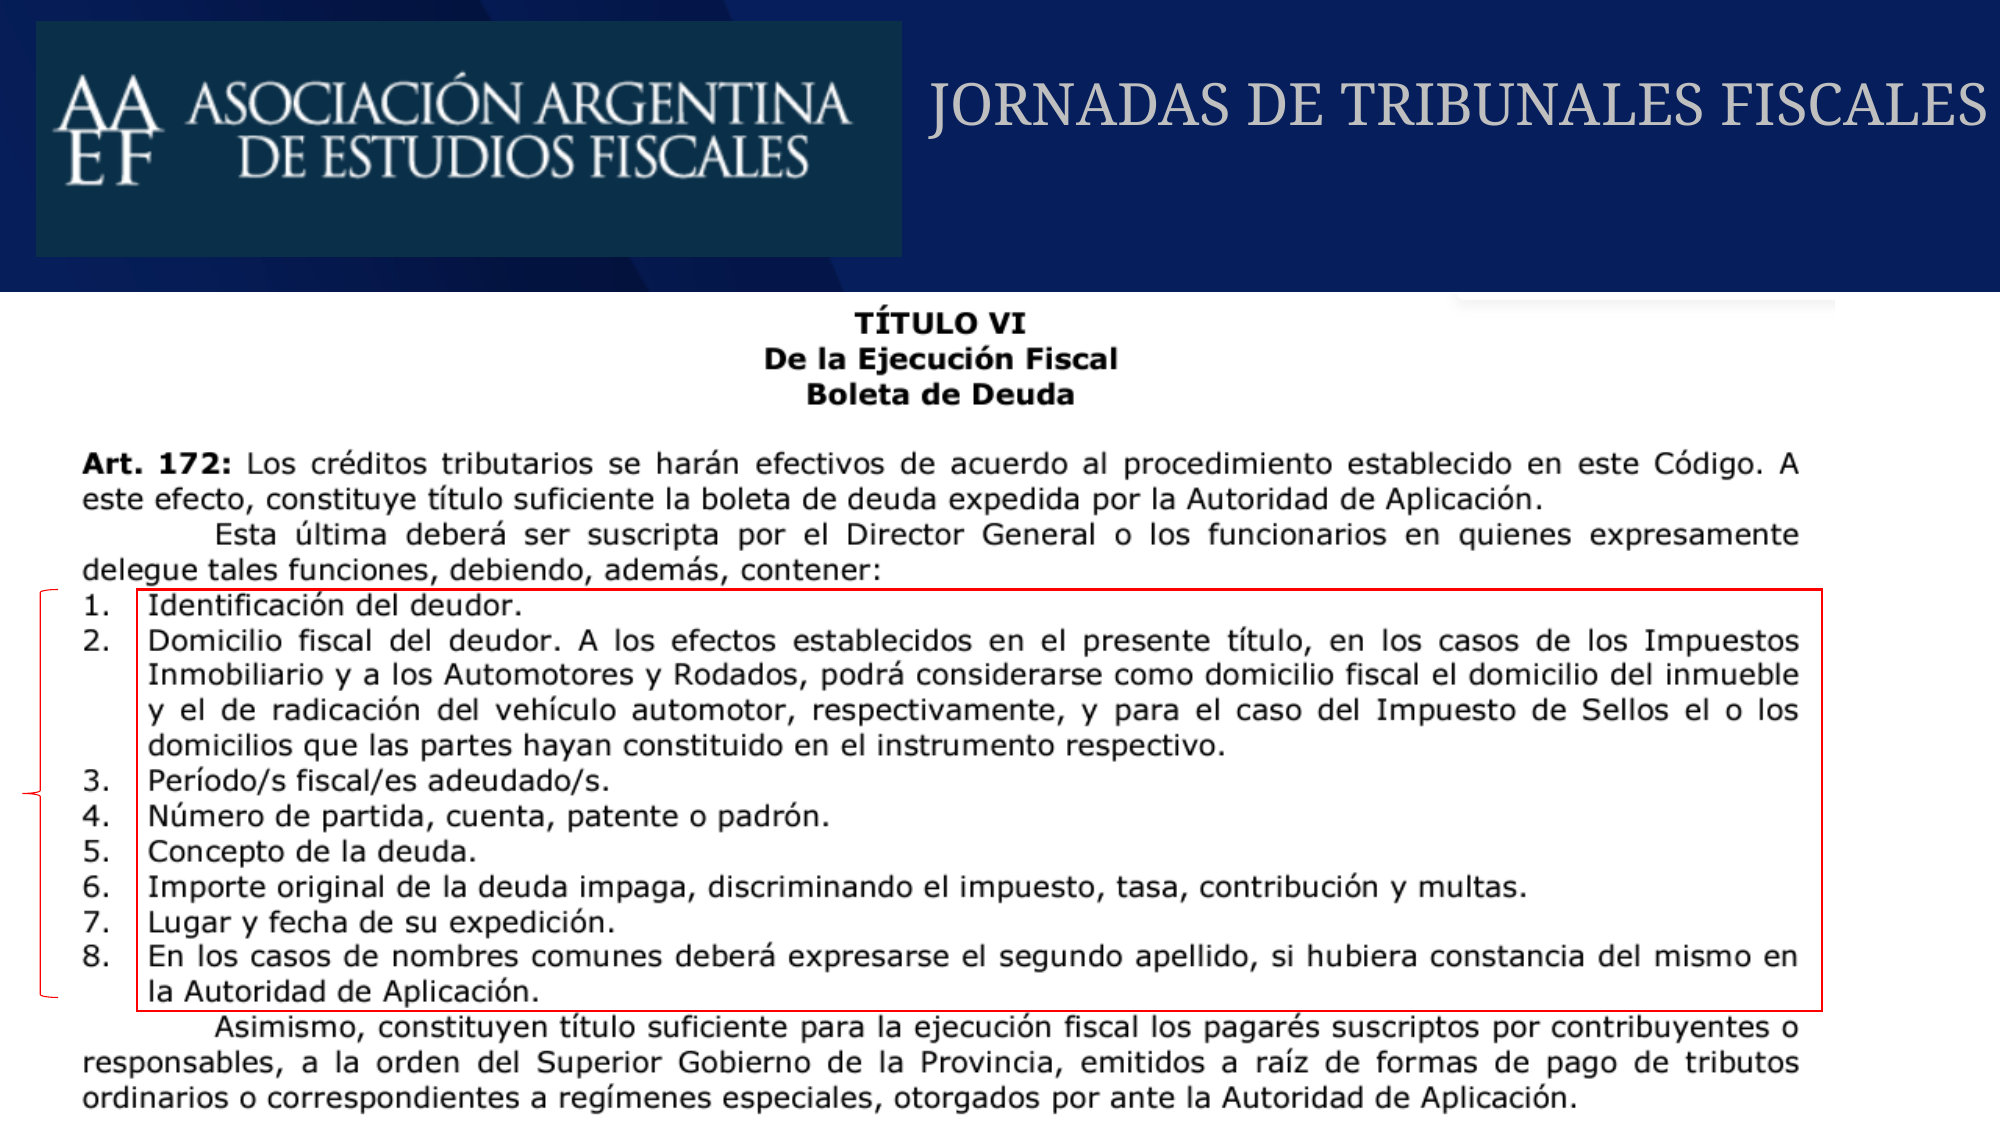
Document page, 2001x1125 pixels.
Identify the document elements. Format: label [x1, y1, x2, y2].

text_box [22, 588, 58, 999]
picture [0, 0, 2000, 292]
picture [58, 294, 1835, 1125]
